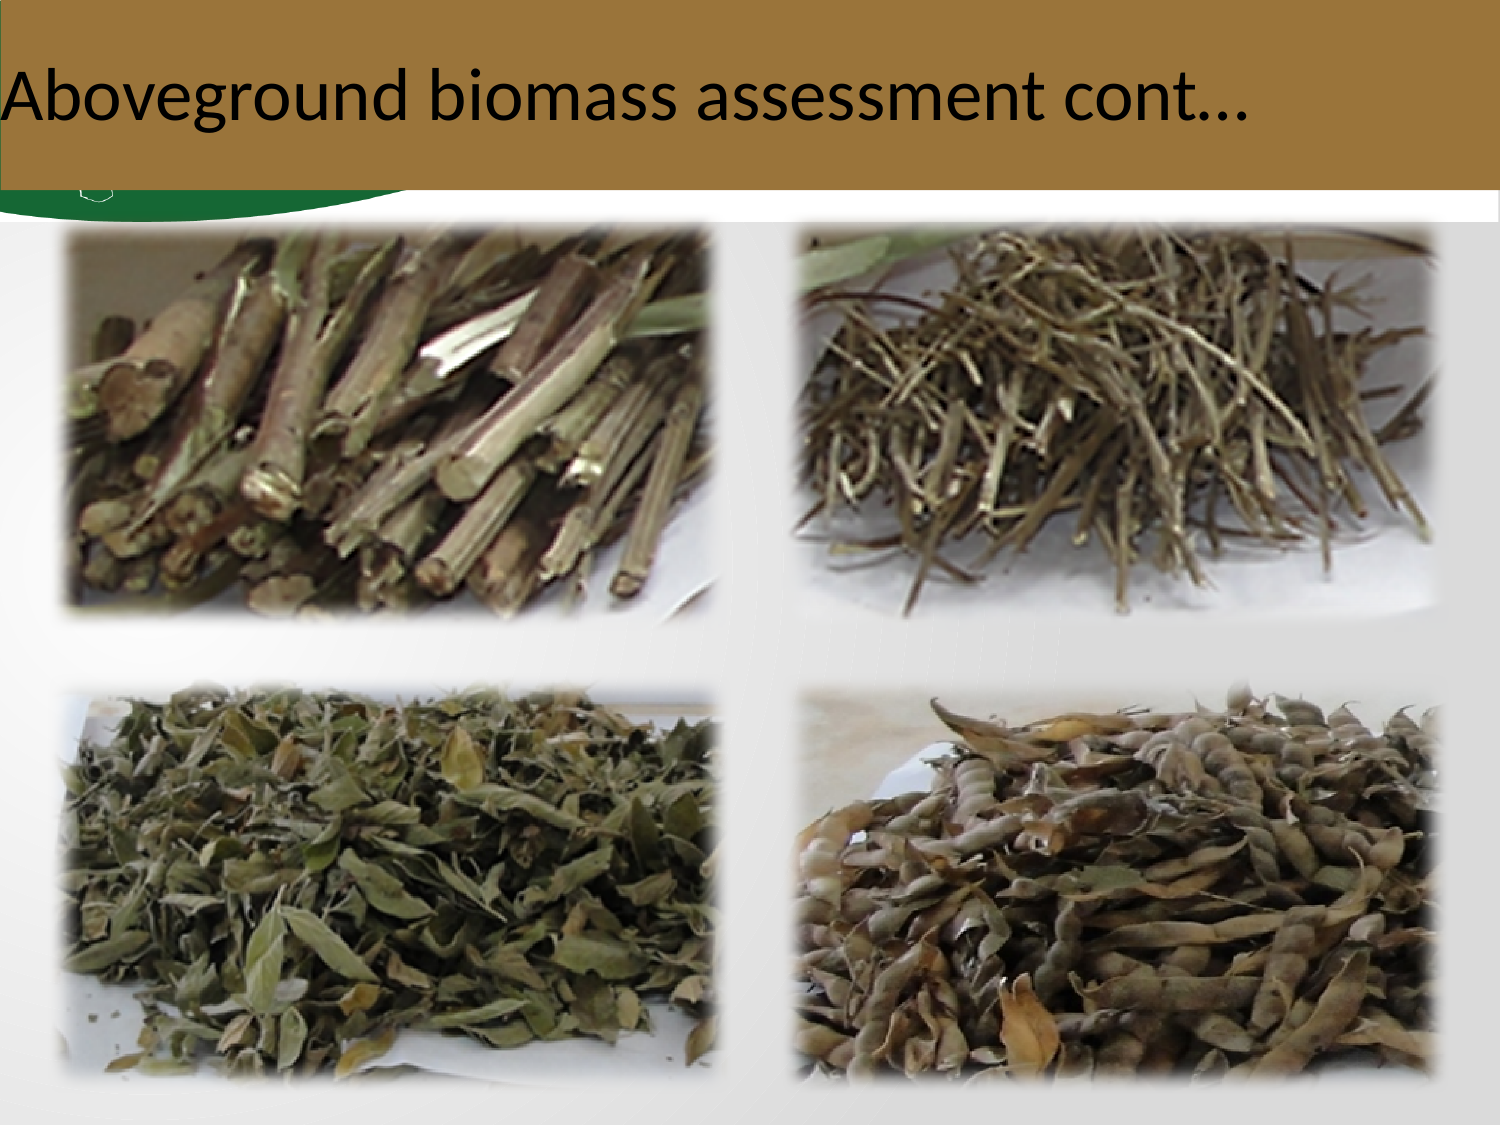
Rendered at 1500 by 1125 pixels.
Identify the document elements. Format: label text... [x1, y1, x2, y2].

text_box Aboveground biomass assessment cont… [0, 17, 1335, 163]
text_box [0, 0, 1500, 191]
picture [0, 191, 1499, 632]
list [780, 672, 1450, 1094]
picture [48, 672, 731, 1094]
